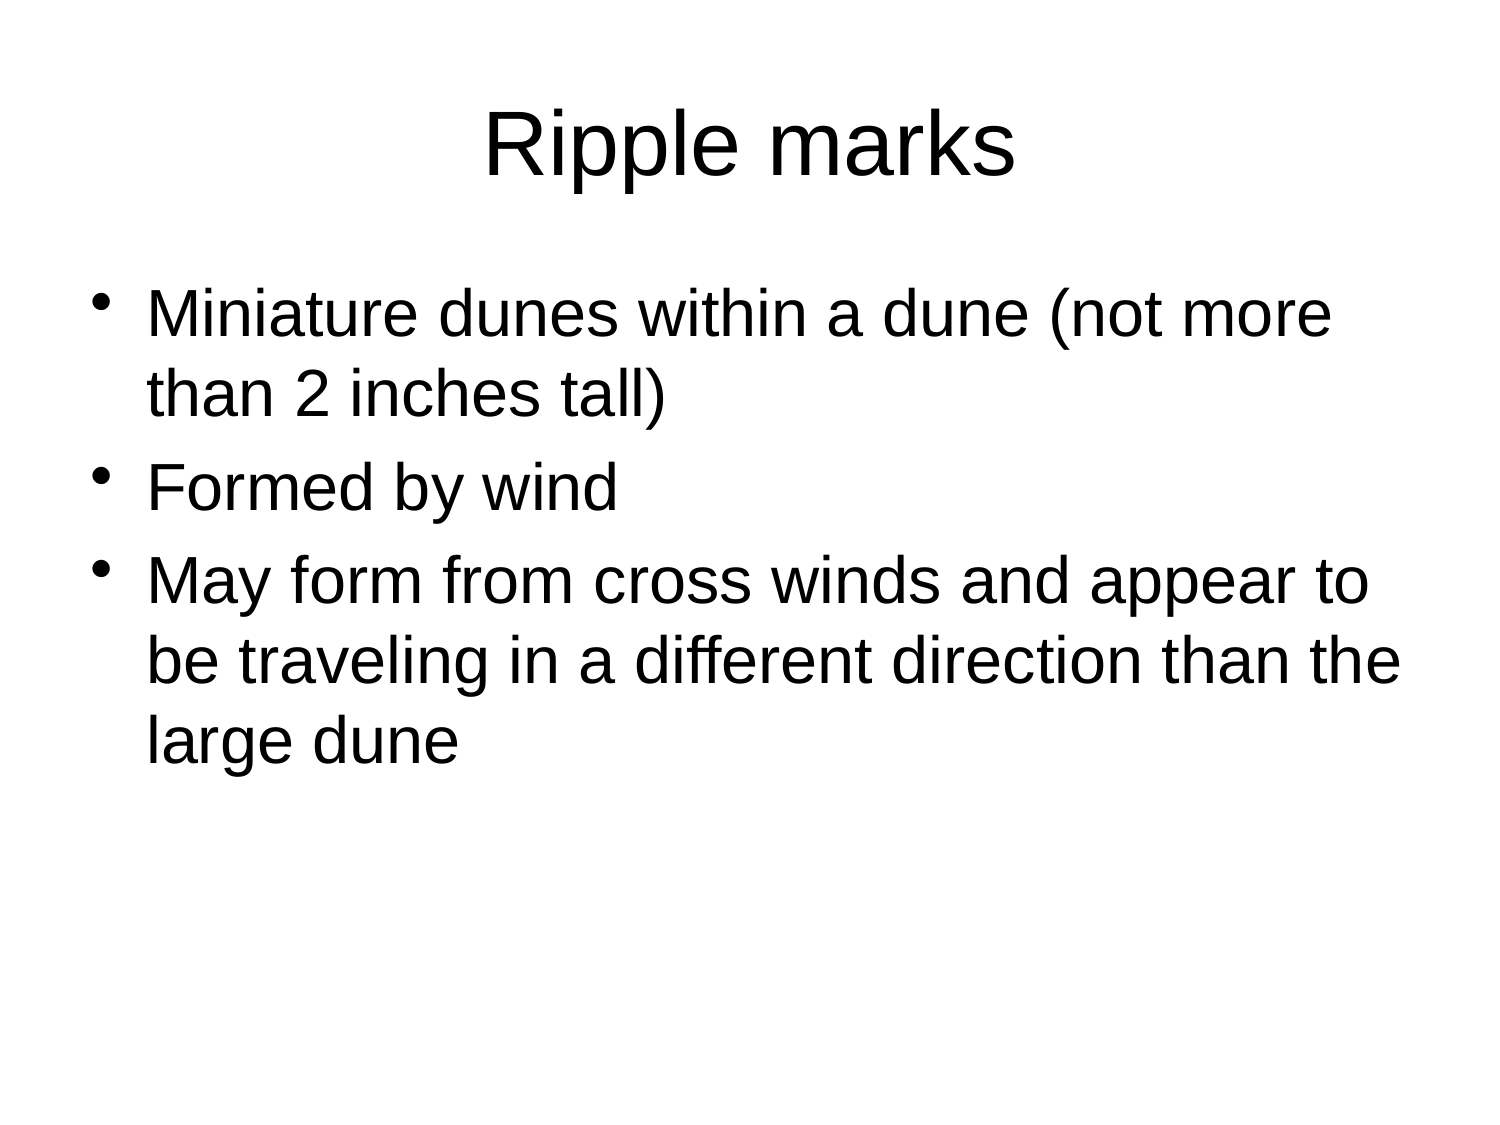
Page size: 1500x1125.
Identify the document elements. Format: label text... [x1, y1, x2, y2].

list Miniature dunes within a dune (not more than 2 inches tall) Formed by wind May form from cross winds and appear to be traveling in a different direction than the large dune [74, 262, 1426, 1006]
title Ripple marks [74, 44, 1426, 233]
